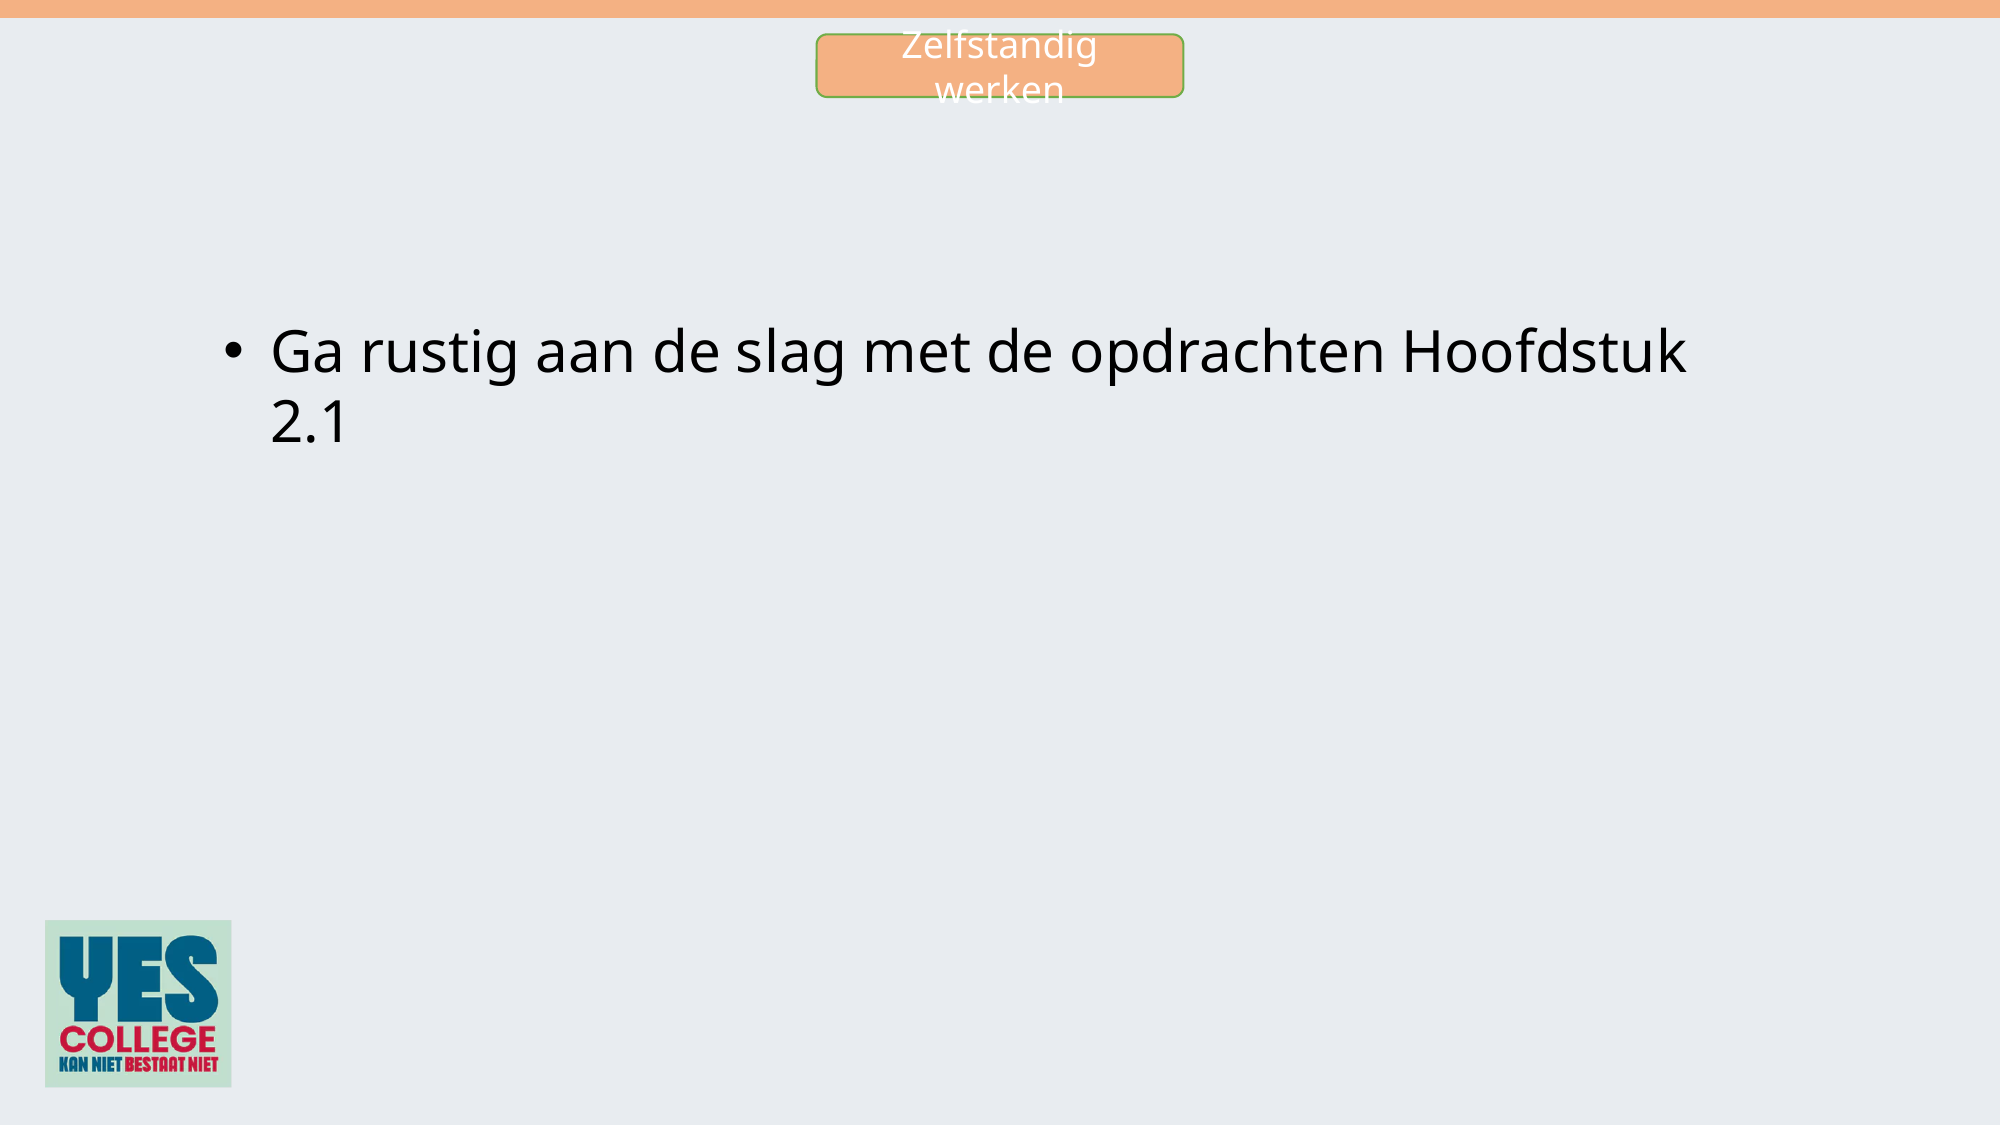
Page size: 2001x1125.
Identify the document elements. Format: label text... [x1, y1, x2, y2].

text_box Zelfstandig werken [815, 33, 1185, 99]
text_box [0, 0, 2000, 18]
text_box Ga rustig aan de slag met de opdrachten Hoofdstuk 2.1 [208, 306, 1792, 907]
picture [0, 913, 356, 1093]
